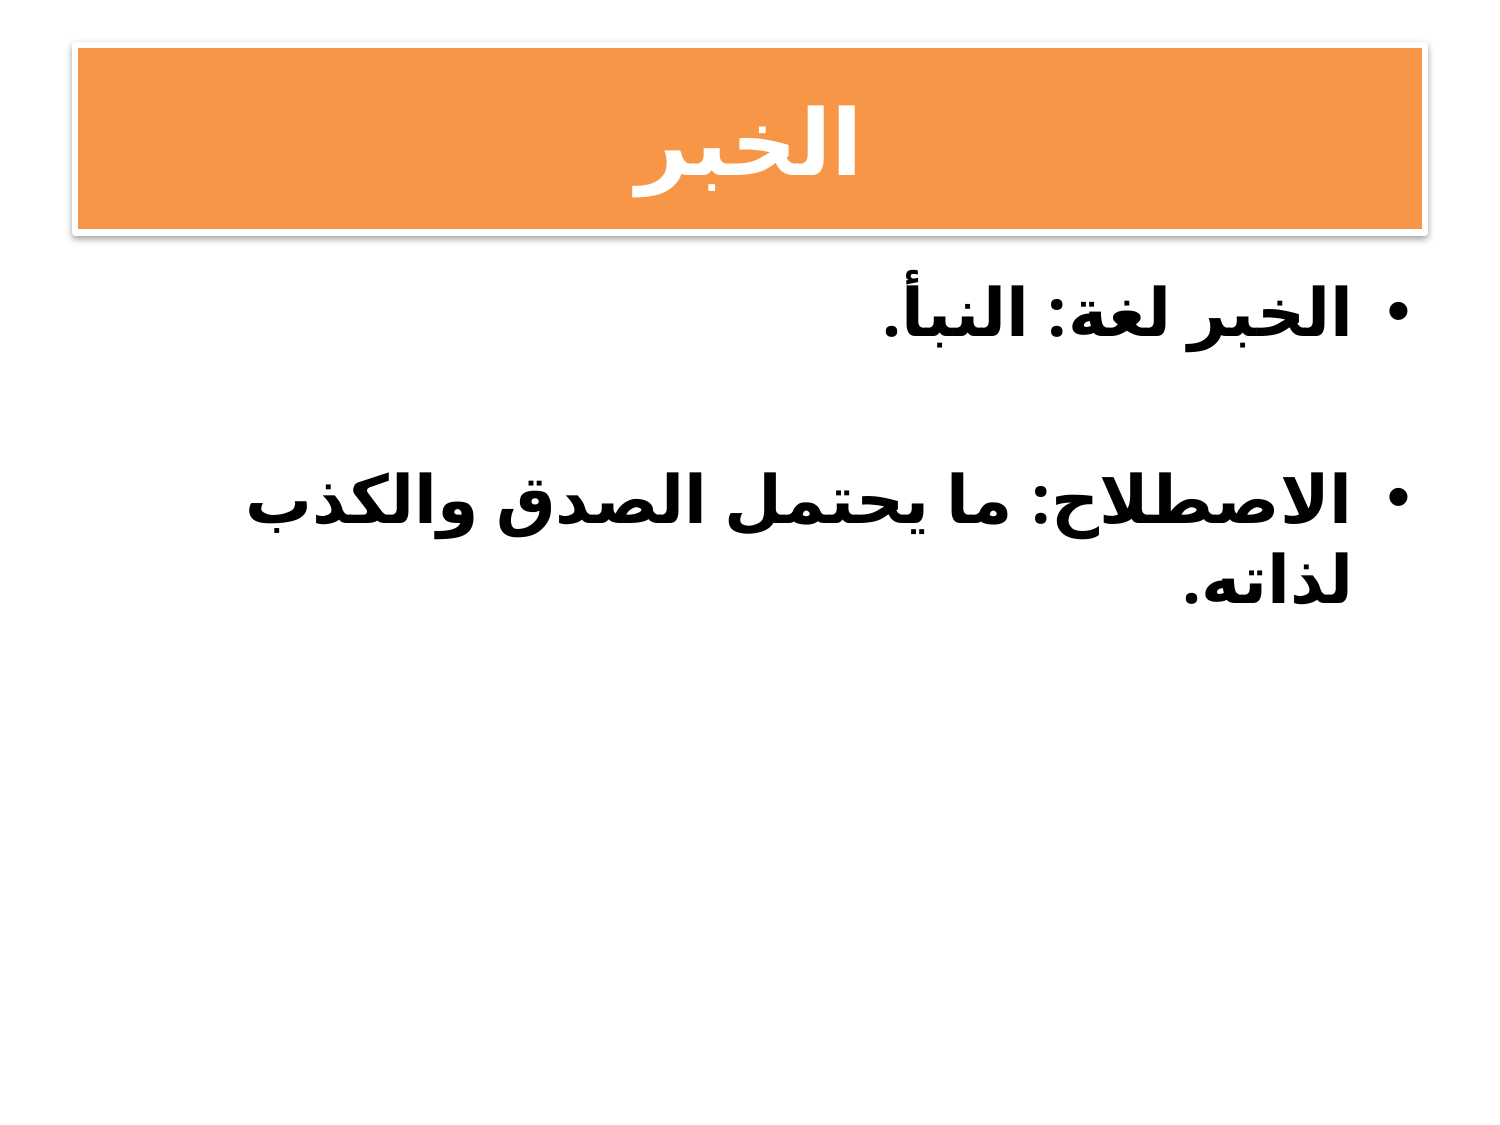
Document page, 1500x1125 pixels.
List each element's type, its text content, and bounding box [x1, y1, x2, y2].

list الخبر لغة: النبأ. الاصطلاح: ما يحتمل الصدق والكذب لذاته. [75, 262, 1425, 1005]
title الخبر [72, 42, 1428, 236]
